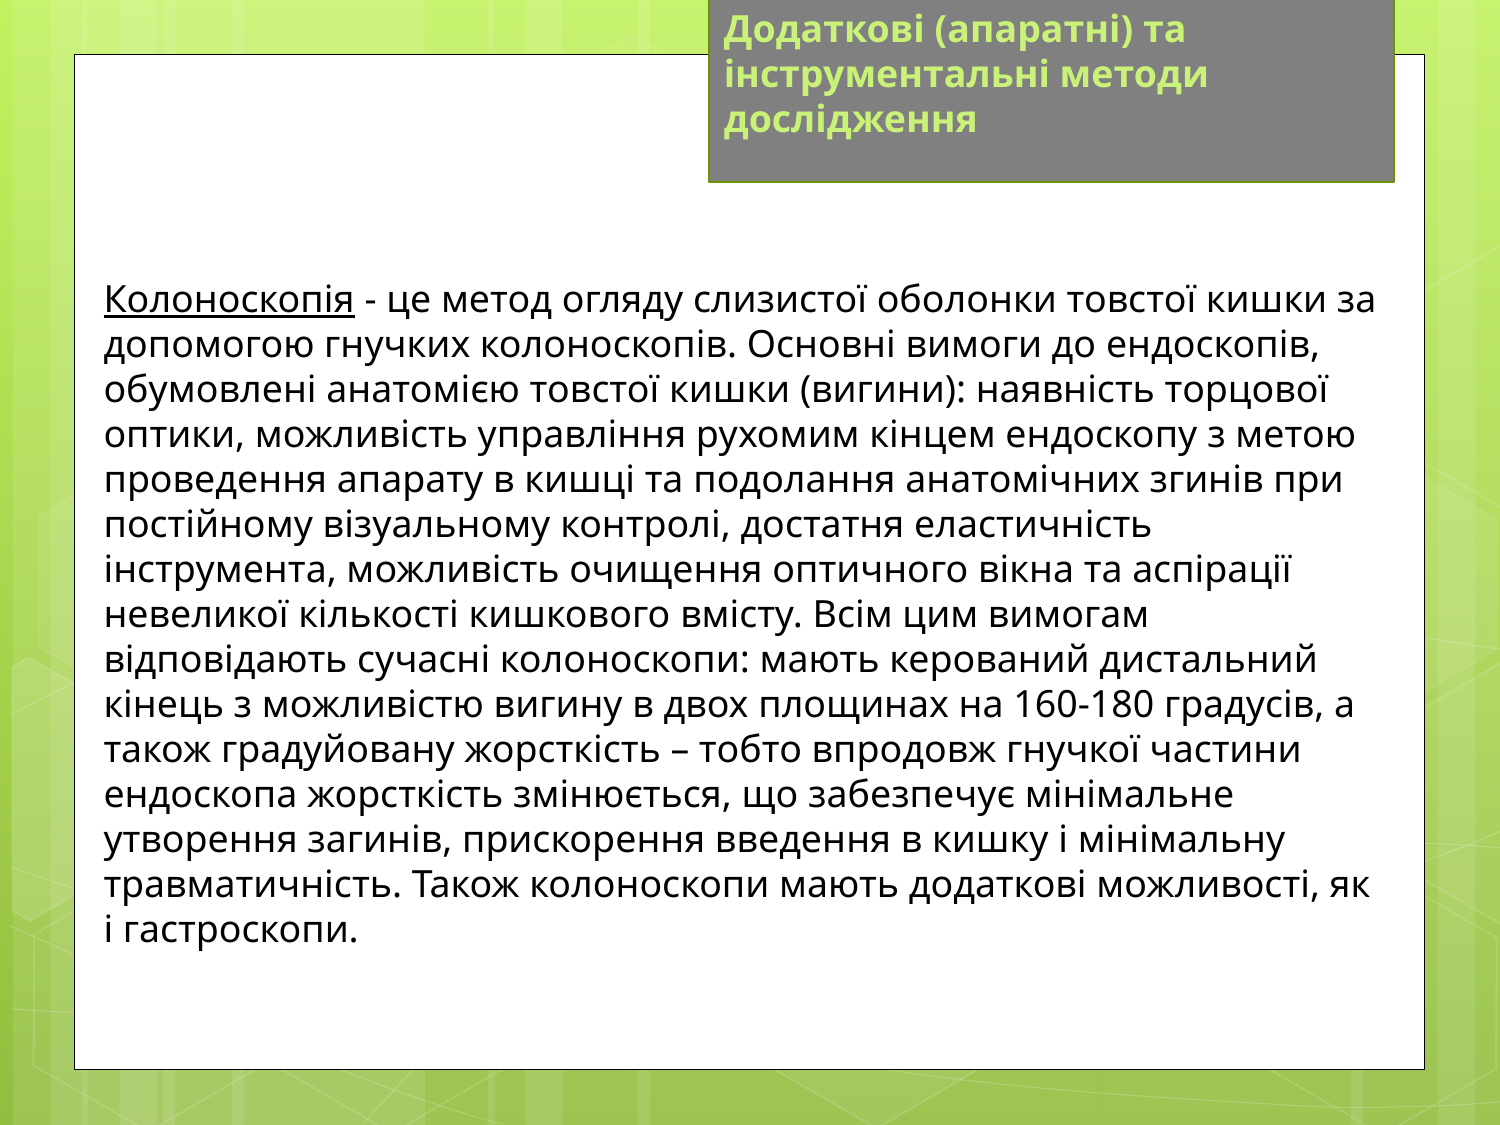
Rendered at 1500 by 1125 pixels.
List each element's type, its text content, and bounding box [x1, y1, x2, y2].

text_box [708, 148, 1395, 183]
text_box Колоноскопія - це метод огляду слизистої оболонки товстої кишки за допомогою гнучких колоноскопів. Основні вимоги до ендоскопів, обумовлені анатомією товстої кишки (вигини): наявність торцової оптики, можливість управління рухомим кінцем ендоскопу з метою проведення апарату в кишці та подолання анатомічних згинів при постійному візуальному контролі, достатня еластичність інструмента, можливість очищення оптичного вікна та аспірації невеликої кількості кишкового вмісту. Всім цим вимогам відповідають сучасні колоноскопи: мають керований дистальний кінець з можливістю вигину в двох площинах на 160-180 градусів, а також градуйовану жорсткість – тобто впродовж гнучкої частини ендоскопа жорсткість змінюється, що забезпечує мінімальне утворення загинів, прискорення введення в кишку і мінімальну травматичність. Також колоноскопи мають додаткові можливості, як і гастроскопи. [88, 267, 1395, 957]
text_box Додаткові (апаратні) та інструментальні методи дослідження [708, 0, 1459, 148]
